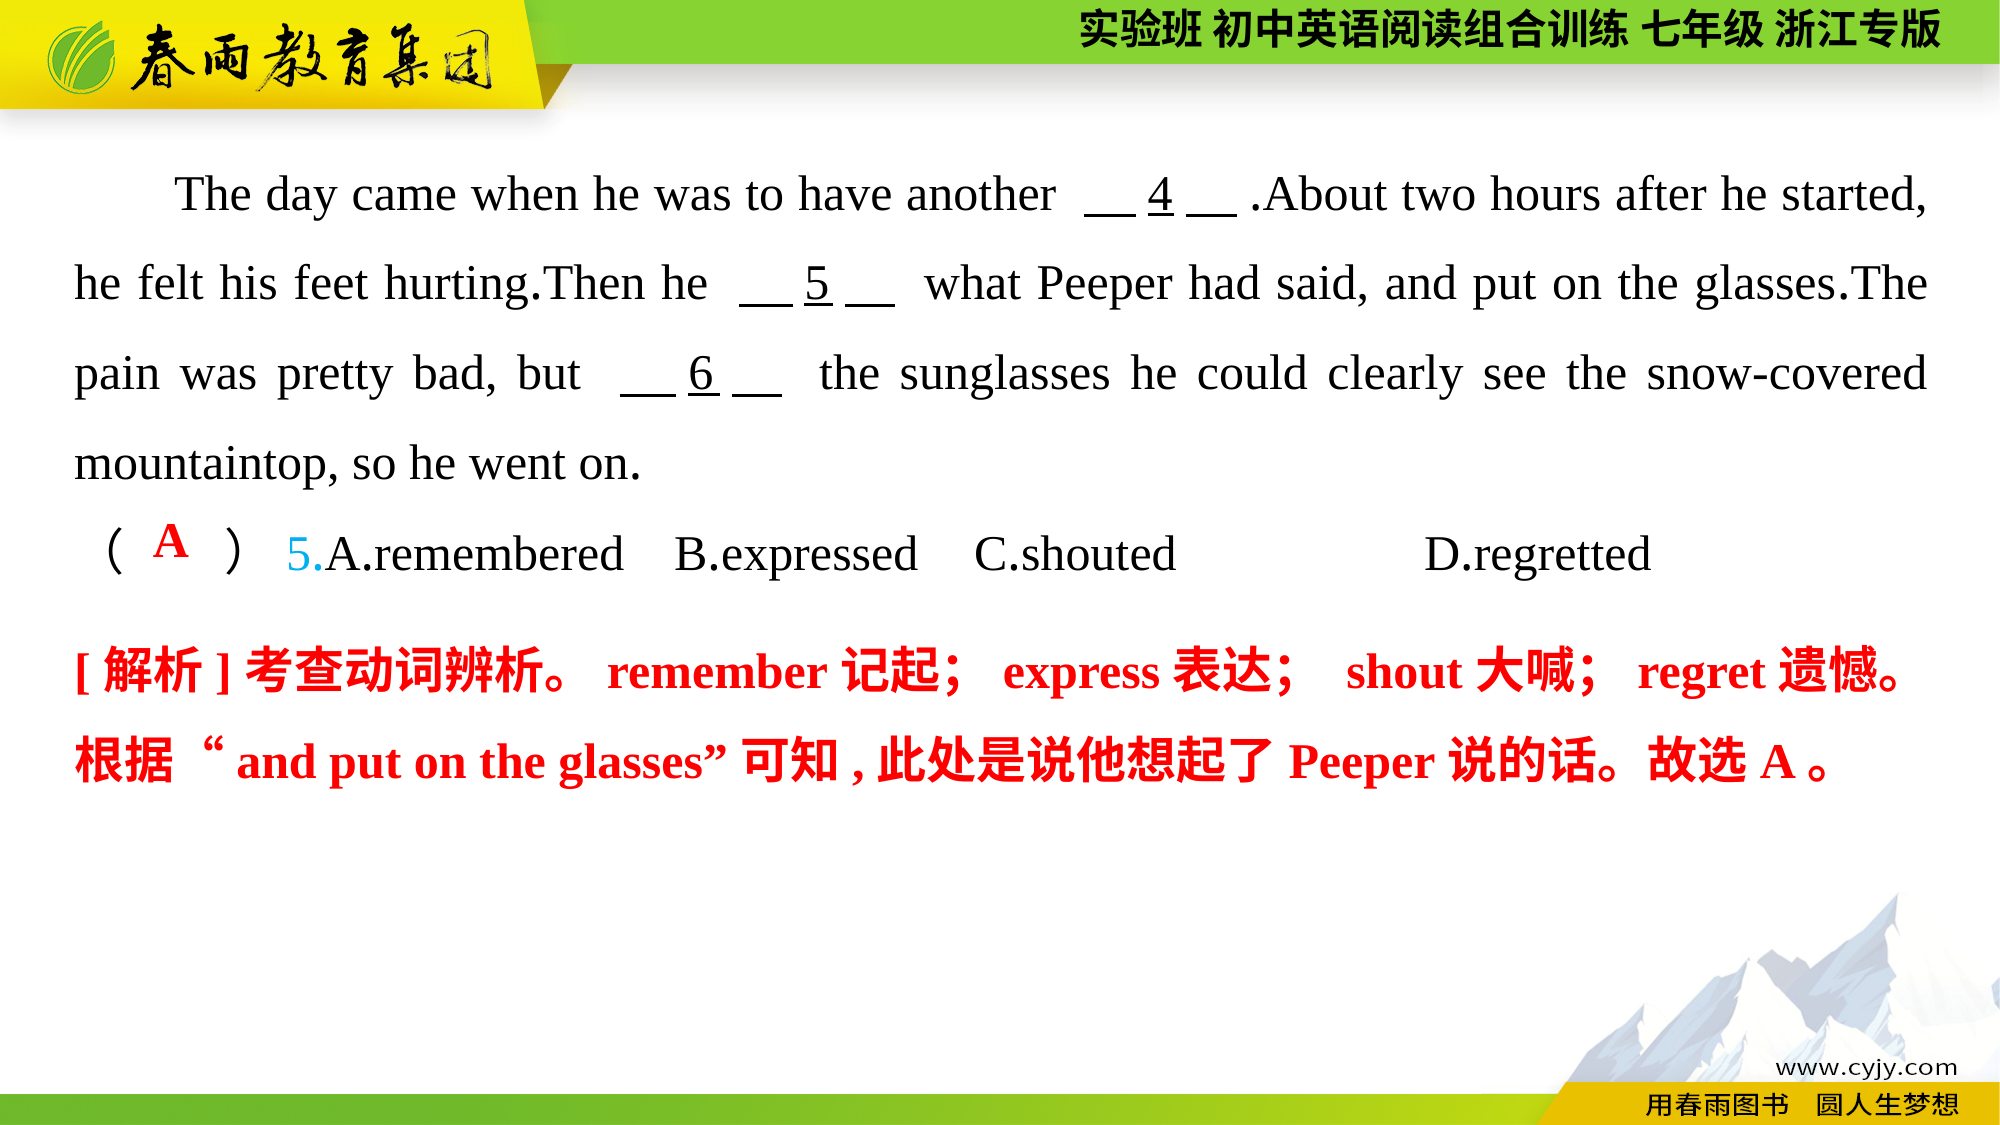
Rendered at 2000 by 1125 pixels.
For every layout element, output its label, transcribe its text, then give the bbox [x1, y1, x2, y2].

picture [0, 0, 2000, 1125]
text_box A [138, 500, 204, 575]
list The day came when he was to have another 4 .About two hours after he started, he felt his feet hurting.Then he 5 what Peeper had said, and put on the glasses.The pain was pretty bad, but 6 the sunglasses he could clearly see the snow-covered mountaintop, so he went on. （ ）5.A.remembered B.expressed C.shouted D.regretted [59, 122, 1944, 592]
text_box [解析]考查动词辨析。remember记起；express表达； shout大喊；regret遗憾。根据“and put on the glasses”可知,此处是说他想起了Peeper说的话。故选A。 [59, 601, 1944, 797]
